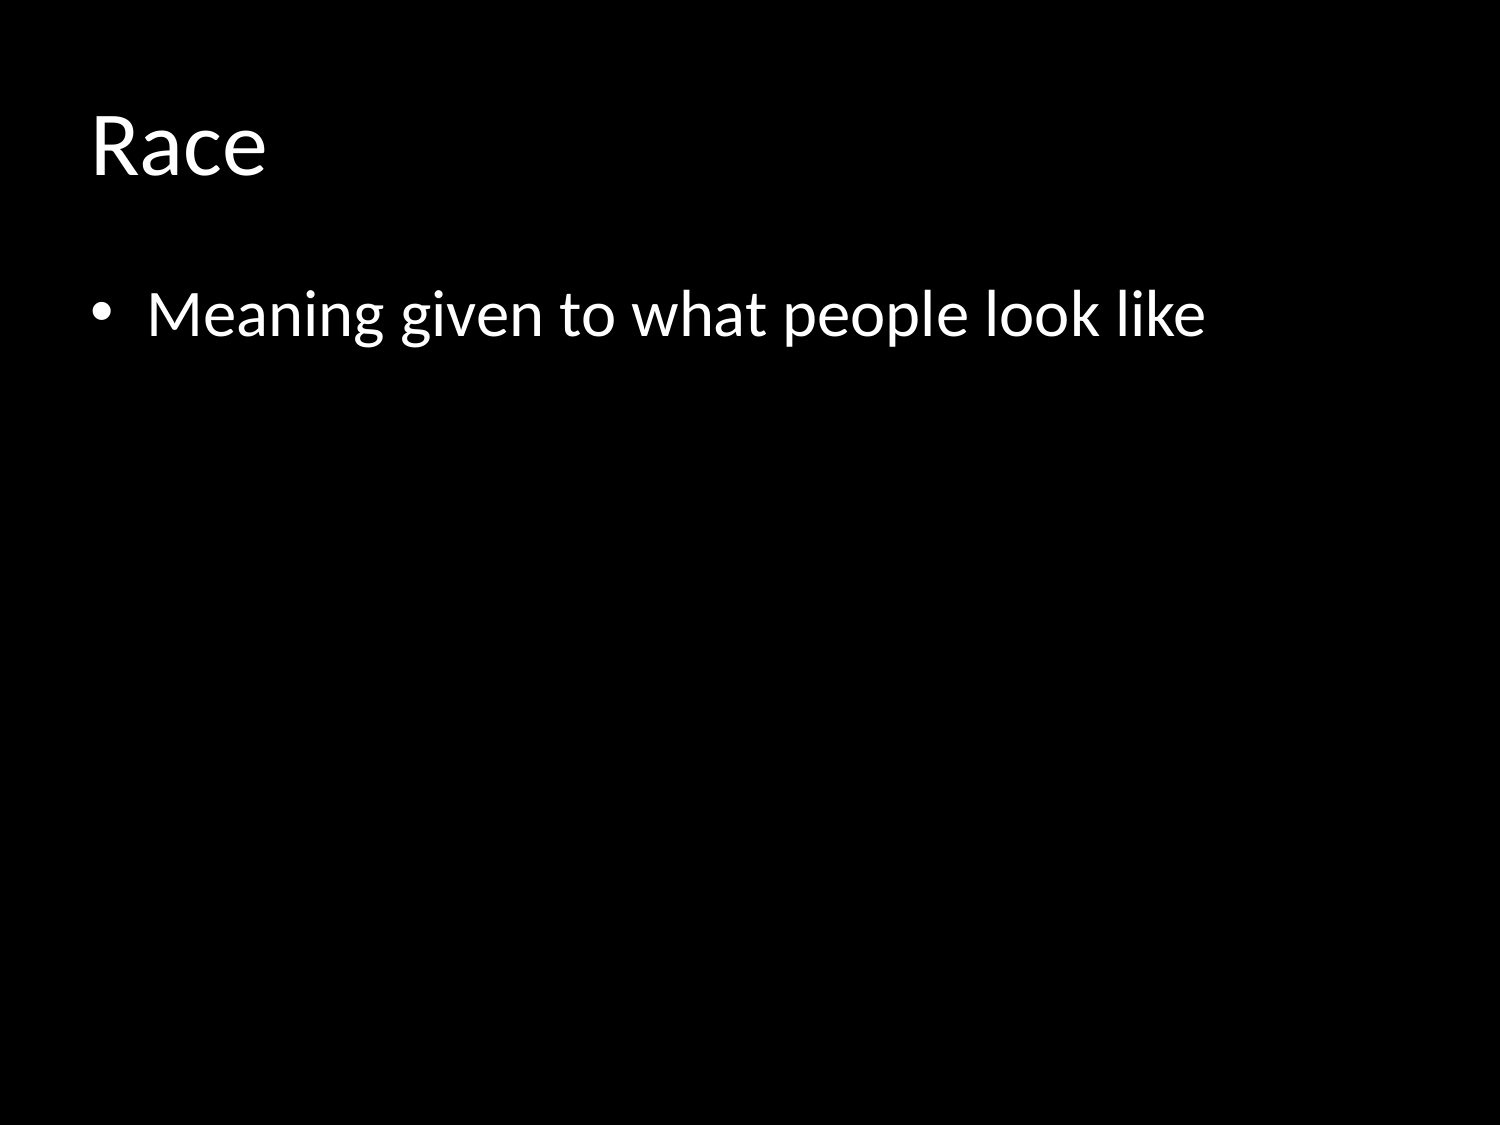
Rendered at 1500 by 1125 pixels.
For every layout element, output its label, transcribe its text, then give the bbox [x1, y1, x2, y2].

title Race [75, 45, 1425, 233]
list Meaning given to what people look like [75, 262, 1425, 1005]
